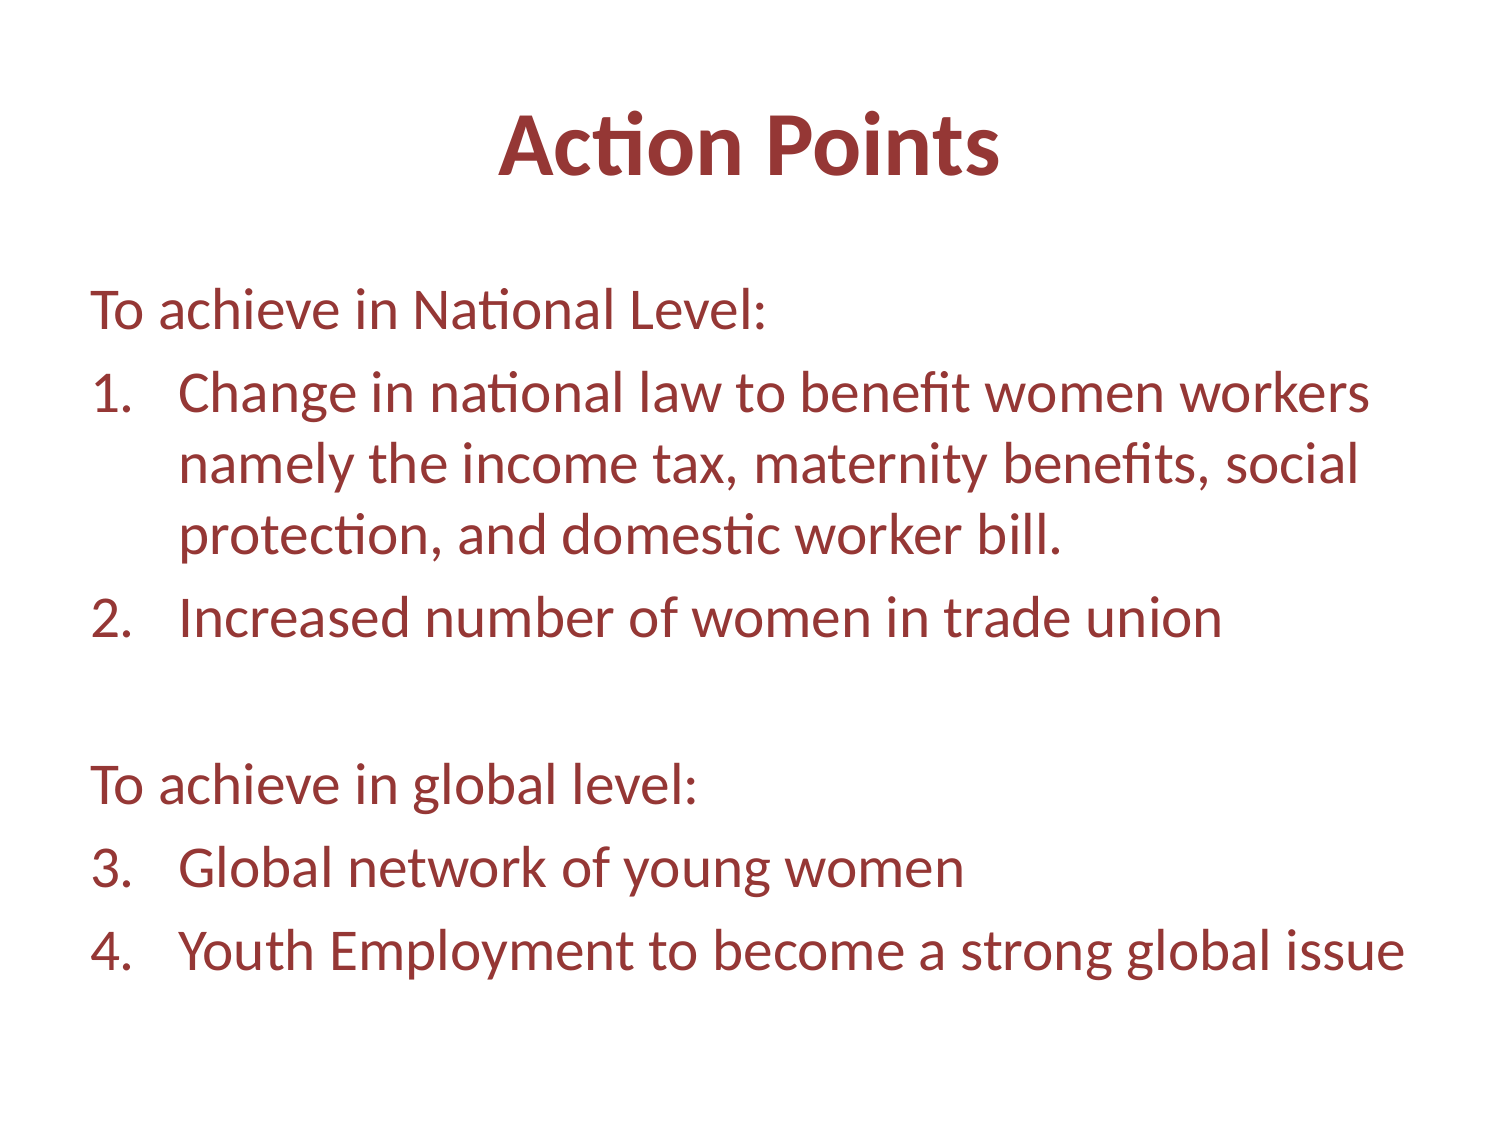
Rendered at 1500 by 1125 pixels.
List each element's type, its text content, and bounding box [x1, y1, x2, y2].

title Action Points [75, 45, 1425, 233]
list To achieve in National Level: Change in national law to benefit women workers namely the income tax, maternity benefits, social protection, and domestic worker bill. Increased number of women in trade union To achieve in global level: Global network of young women Youth Employment to become a strong global issue [75, 262, 1425, 1005]
